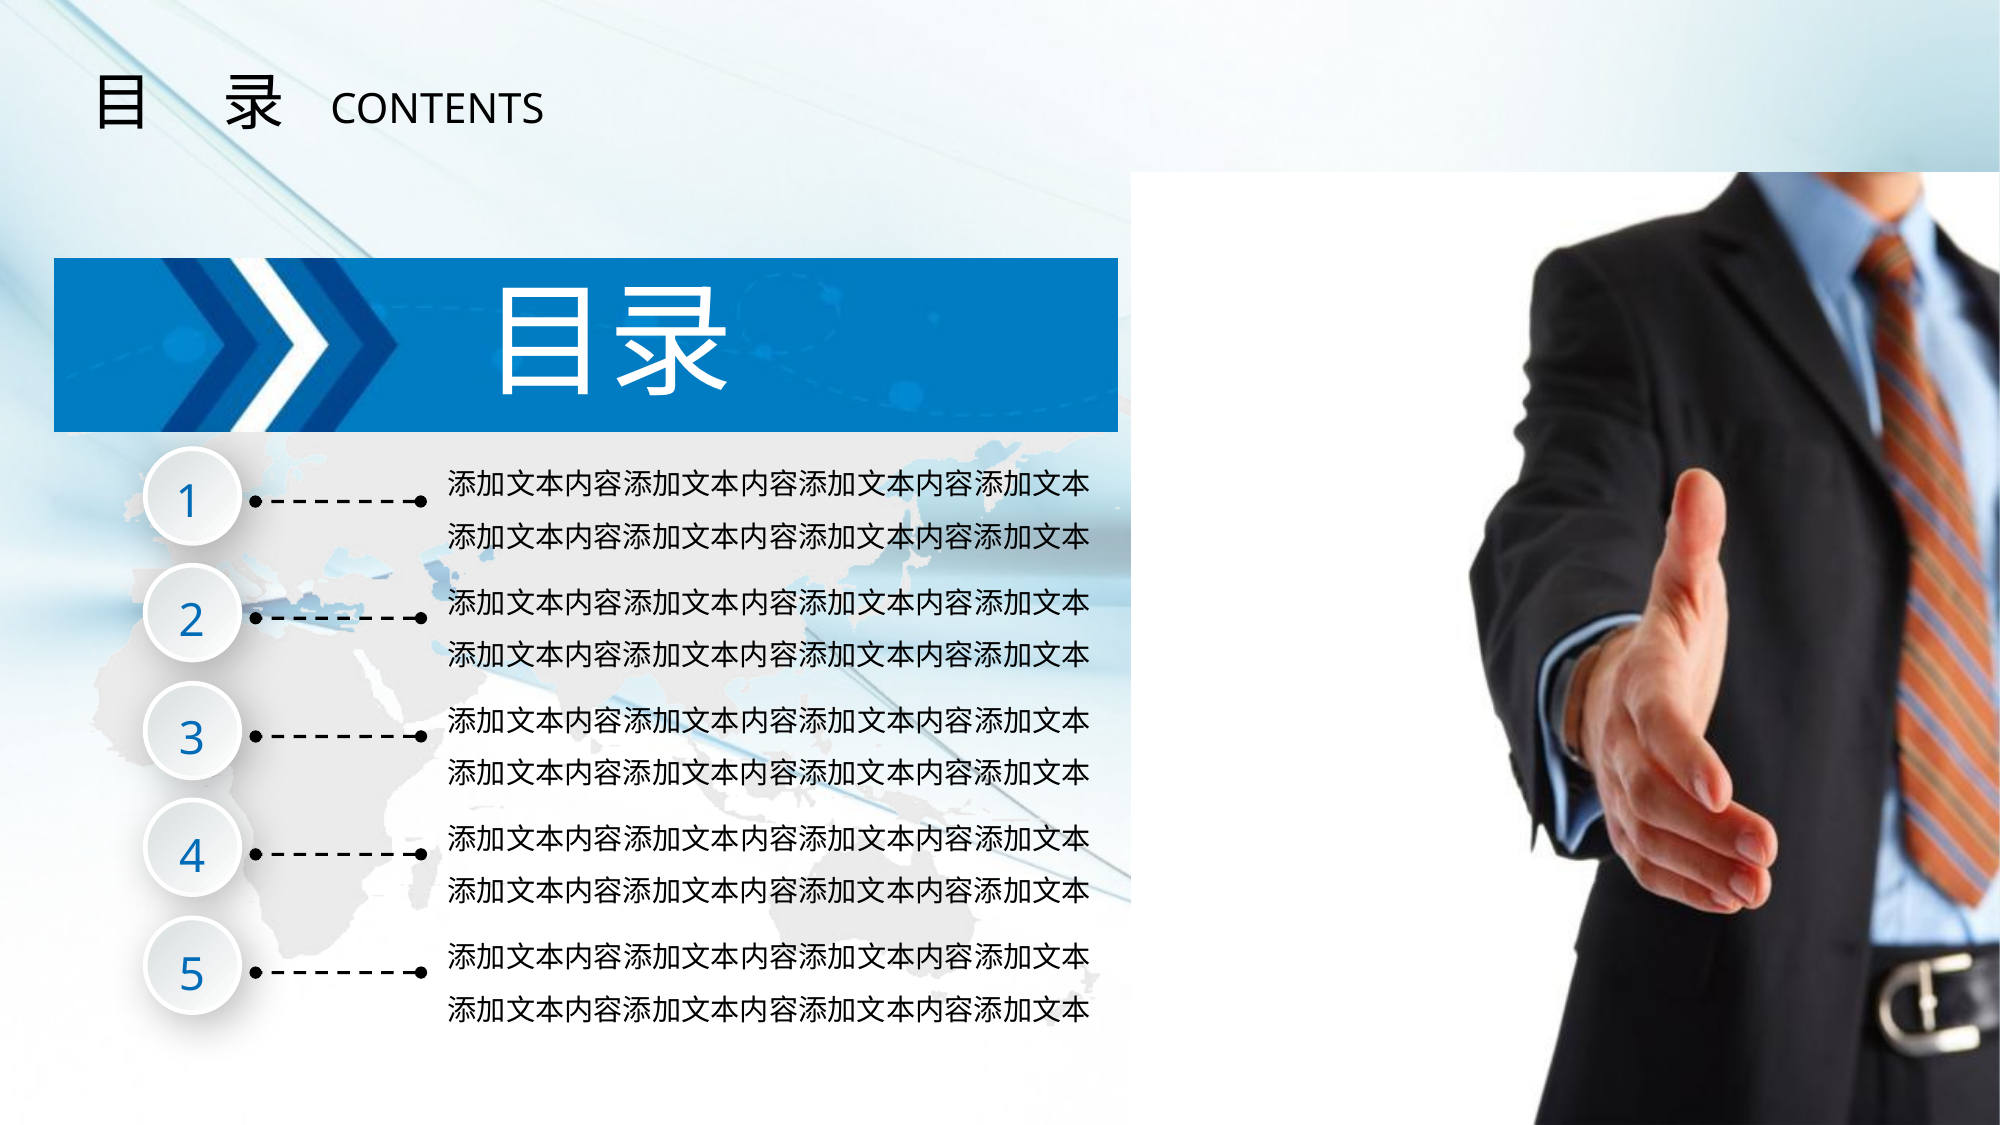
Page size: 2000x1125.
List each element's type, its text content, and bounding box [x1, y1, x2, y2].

text_box CONTENTS [315, 74, 560, 140]
picture [54, 172, 2000, 1125]
text_box 目 录 [75, 54, 301, 145]
